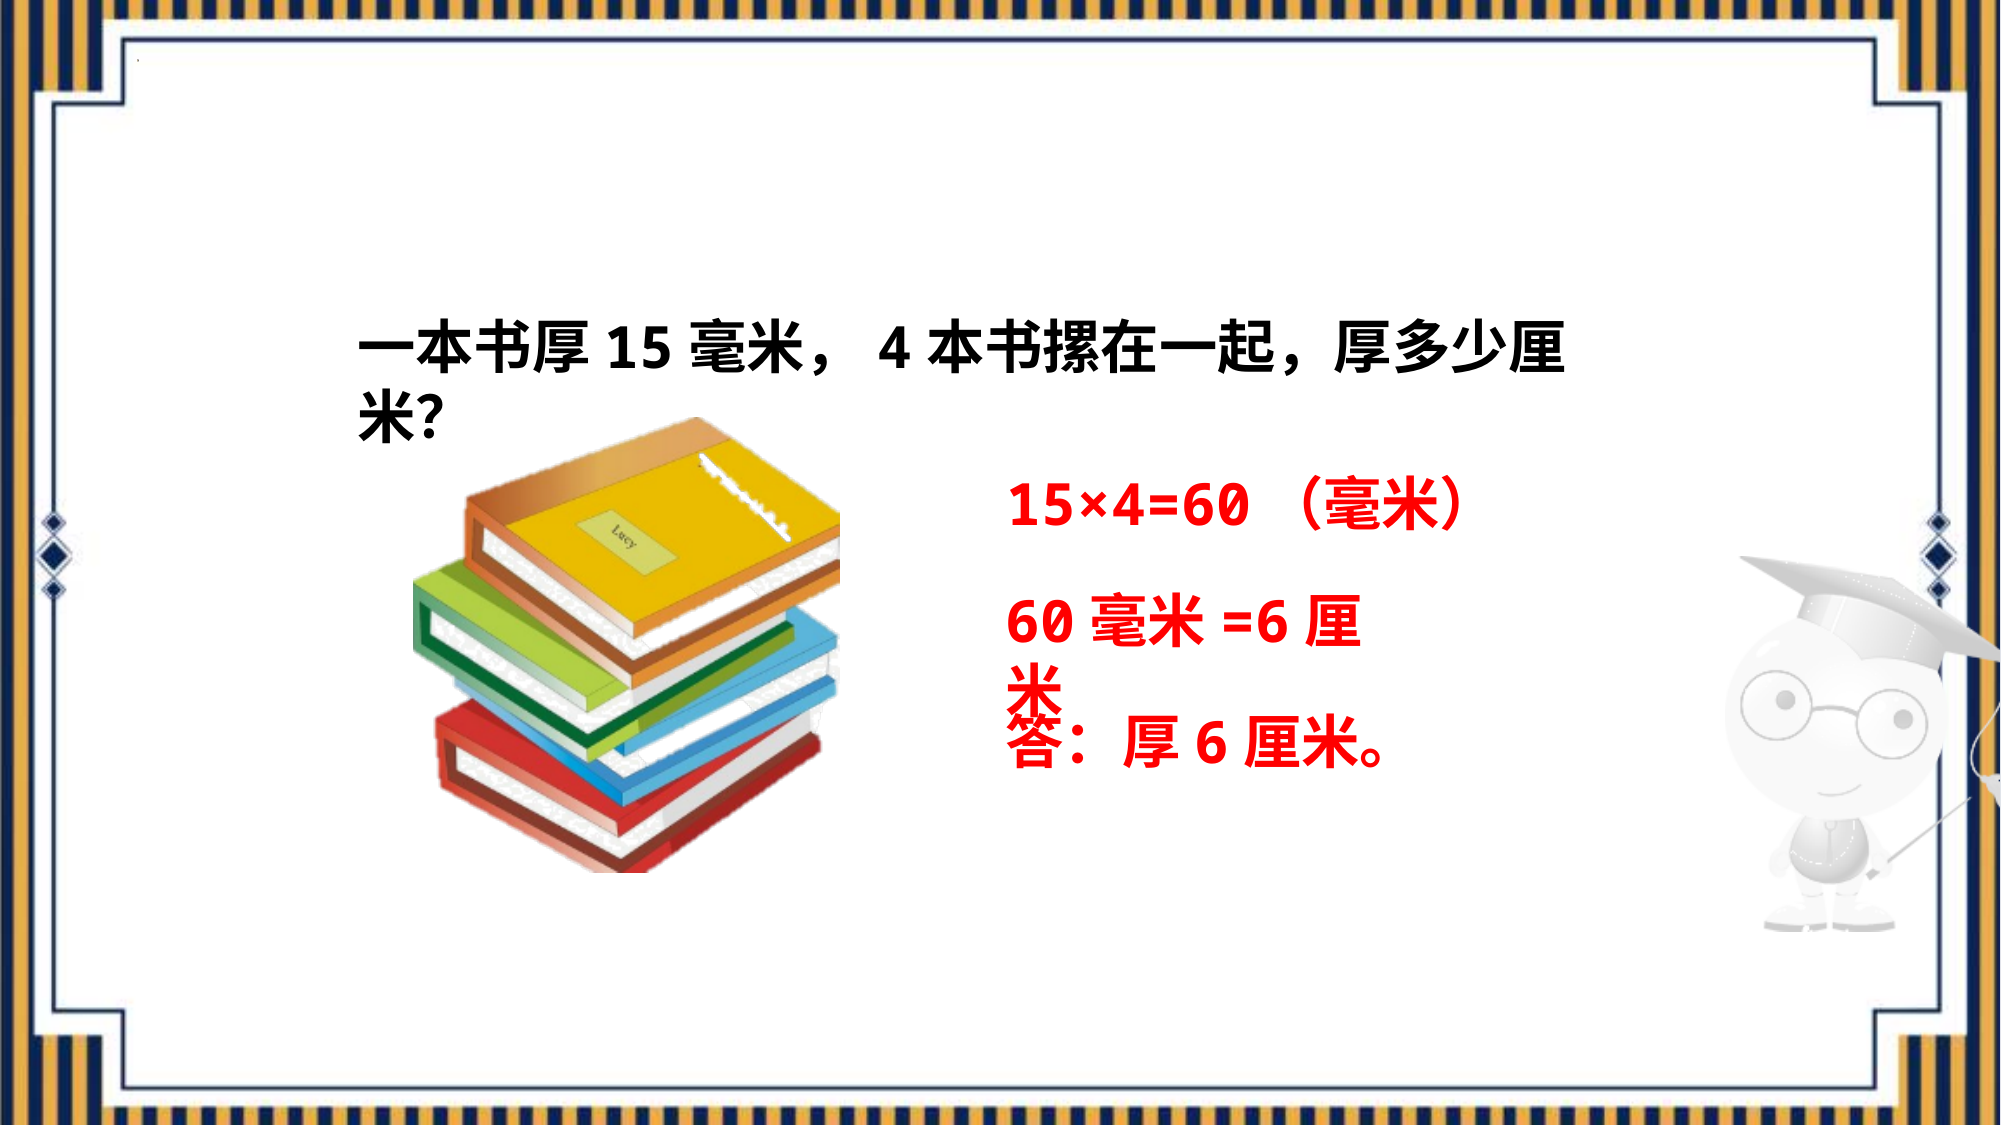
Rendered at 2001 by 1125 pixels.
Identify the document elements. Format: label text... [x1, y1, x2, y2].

text_box 一本书厚15毫米，4本书摞在一起，厚多少厘米？ [342, 303, 1628, 458]
text_box 答：厚6厘米。 [991, 697, 1416, 799]
text_box 15×4=60（毫米） [991, 459, 1525, 549]
picture [0, 0, 2001, 1125]
text_box 60毫米=6厘米 [991, 576, 1430, 667]
